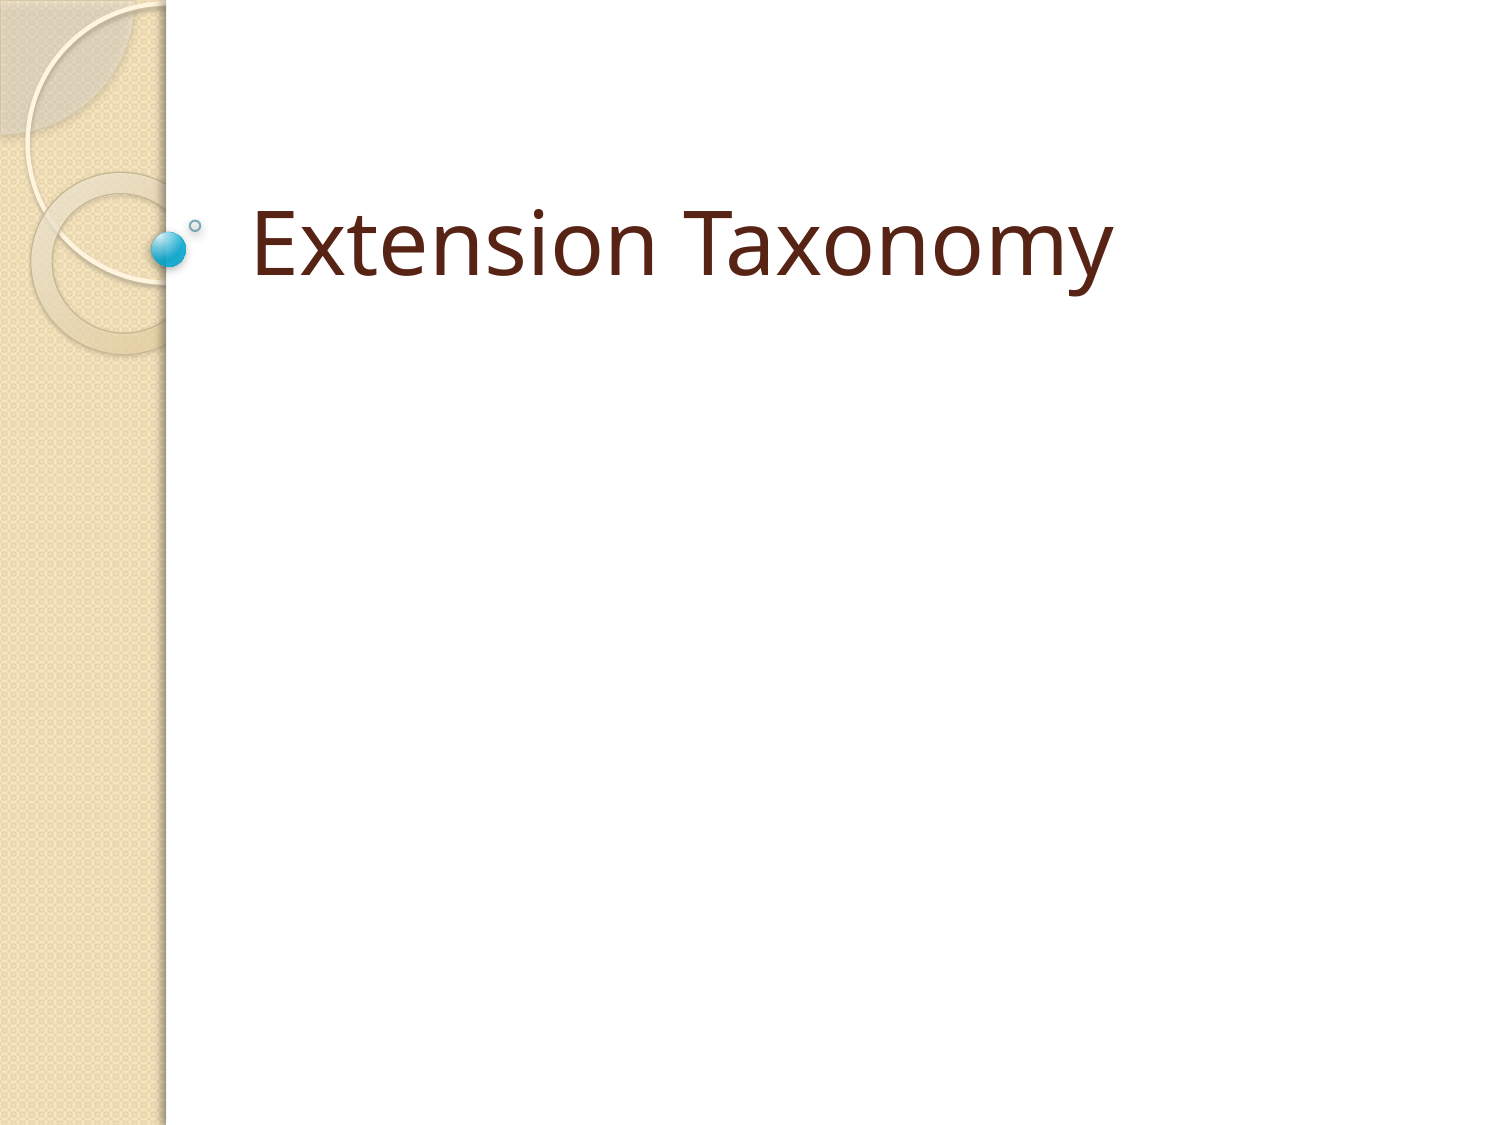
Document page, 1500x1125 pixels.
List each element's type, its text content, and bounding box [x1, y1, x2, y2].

title Extension Taxonomy [234, 59, 1450, 301]
